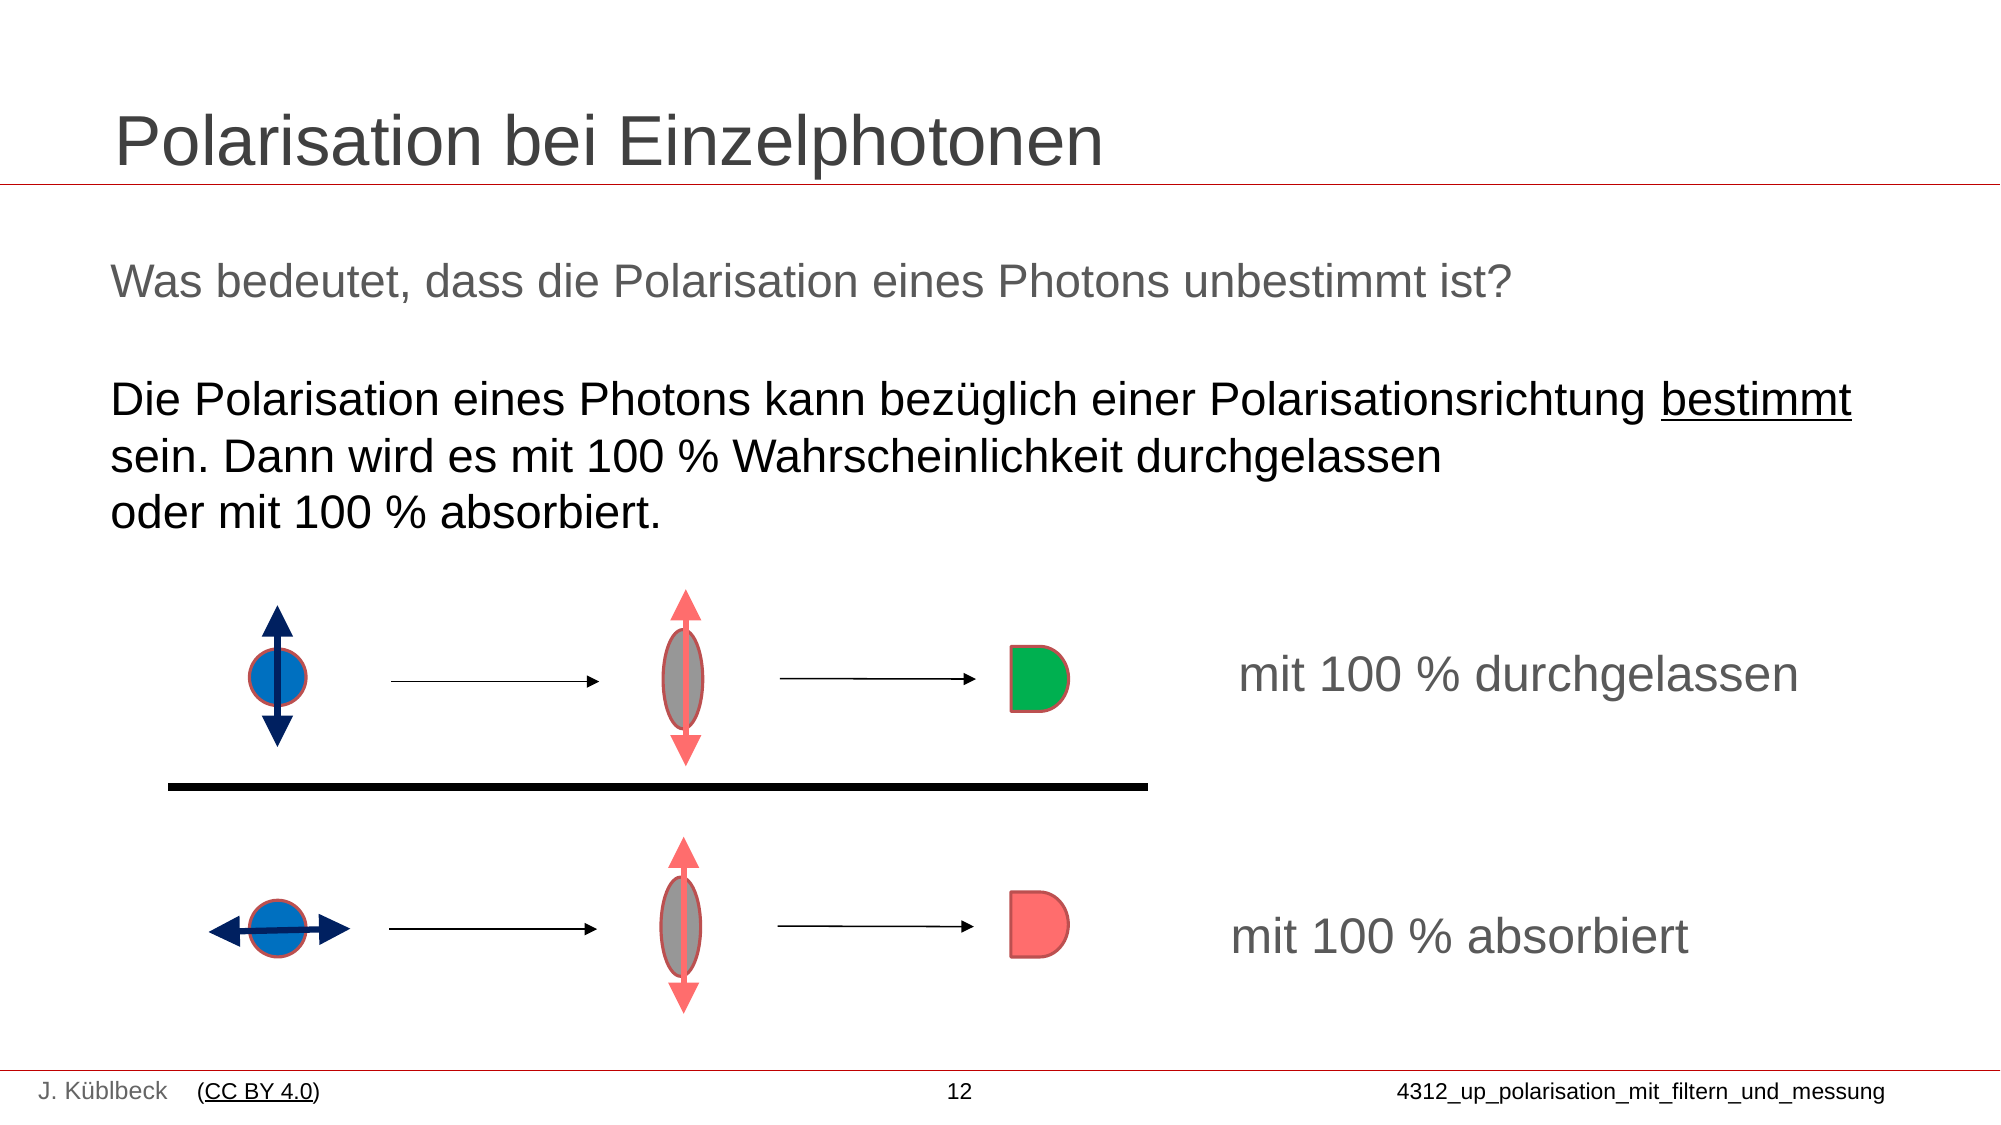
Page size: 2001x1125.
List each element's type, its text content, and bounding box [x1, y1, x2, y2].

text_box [249, 604, 307, 748]
text_box [1009, 890, 1070, 959]
title Polarisation bei Einzelphotonen [99, 90, 1900, 185]
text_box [391, 588, 977, 767]
list Was bedeutet, dass die Polarisation eines Photons unbestimmt ist? Die Polarisation eines Photons kann bezüglich einer Polarisationsrichtung bestimmt sein. Dann wird es mit 100 % Wahrscheinlichkeit durchgelassen oder mit 100 % absorbiert. [78, 242, 1960, 1012]
text_box mit 100 % durchgelassen [1156, 633, 1844, 747]
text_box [388, 836, 975, 1015]
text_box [208, 928, 351, 933]
text_box [1009, 644, 1071, 713]
text_box mit 100 % absorbiert [1148, 896, 1837, 1010]
